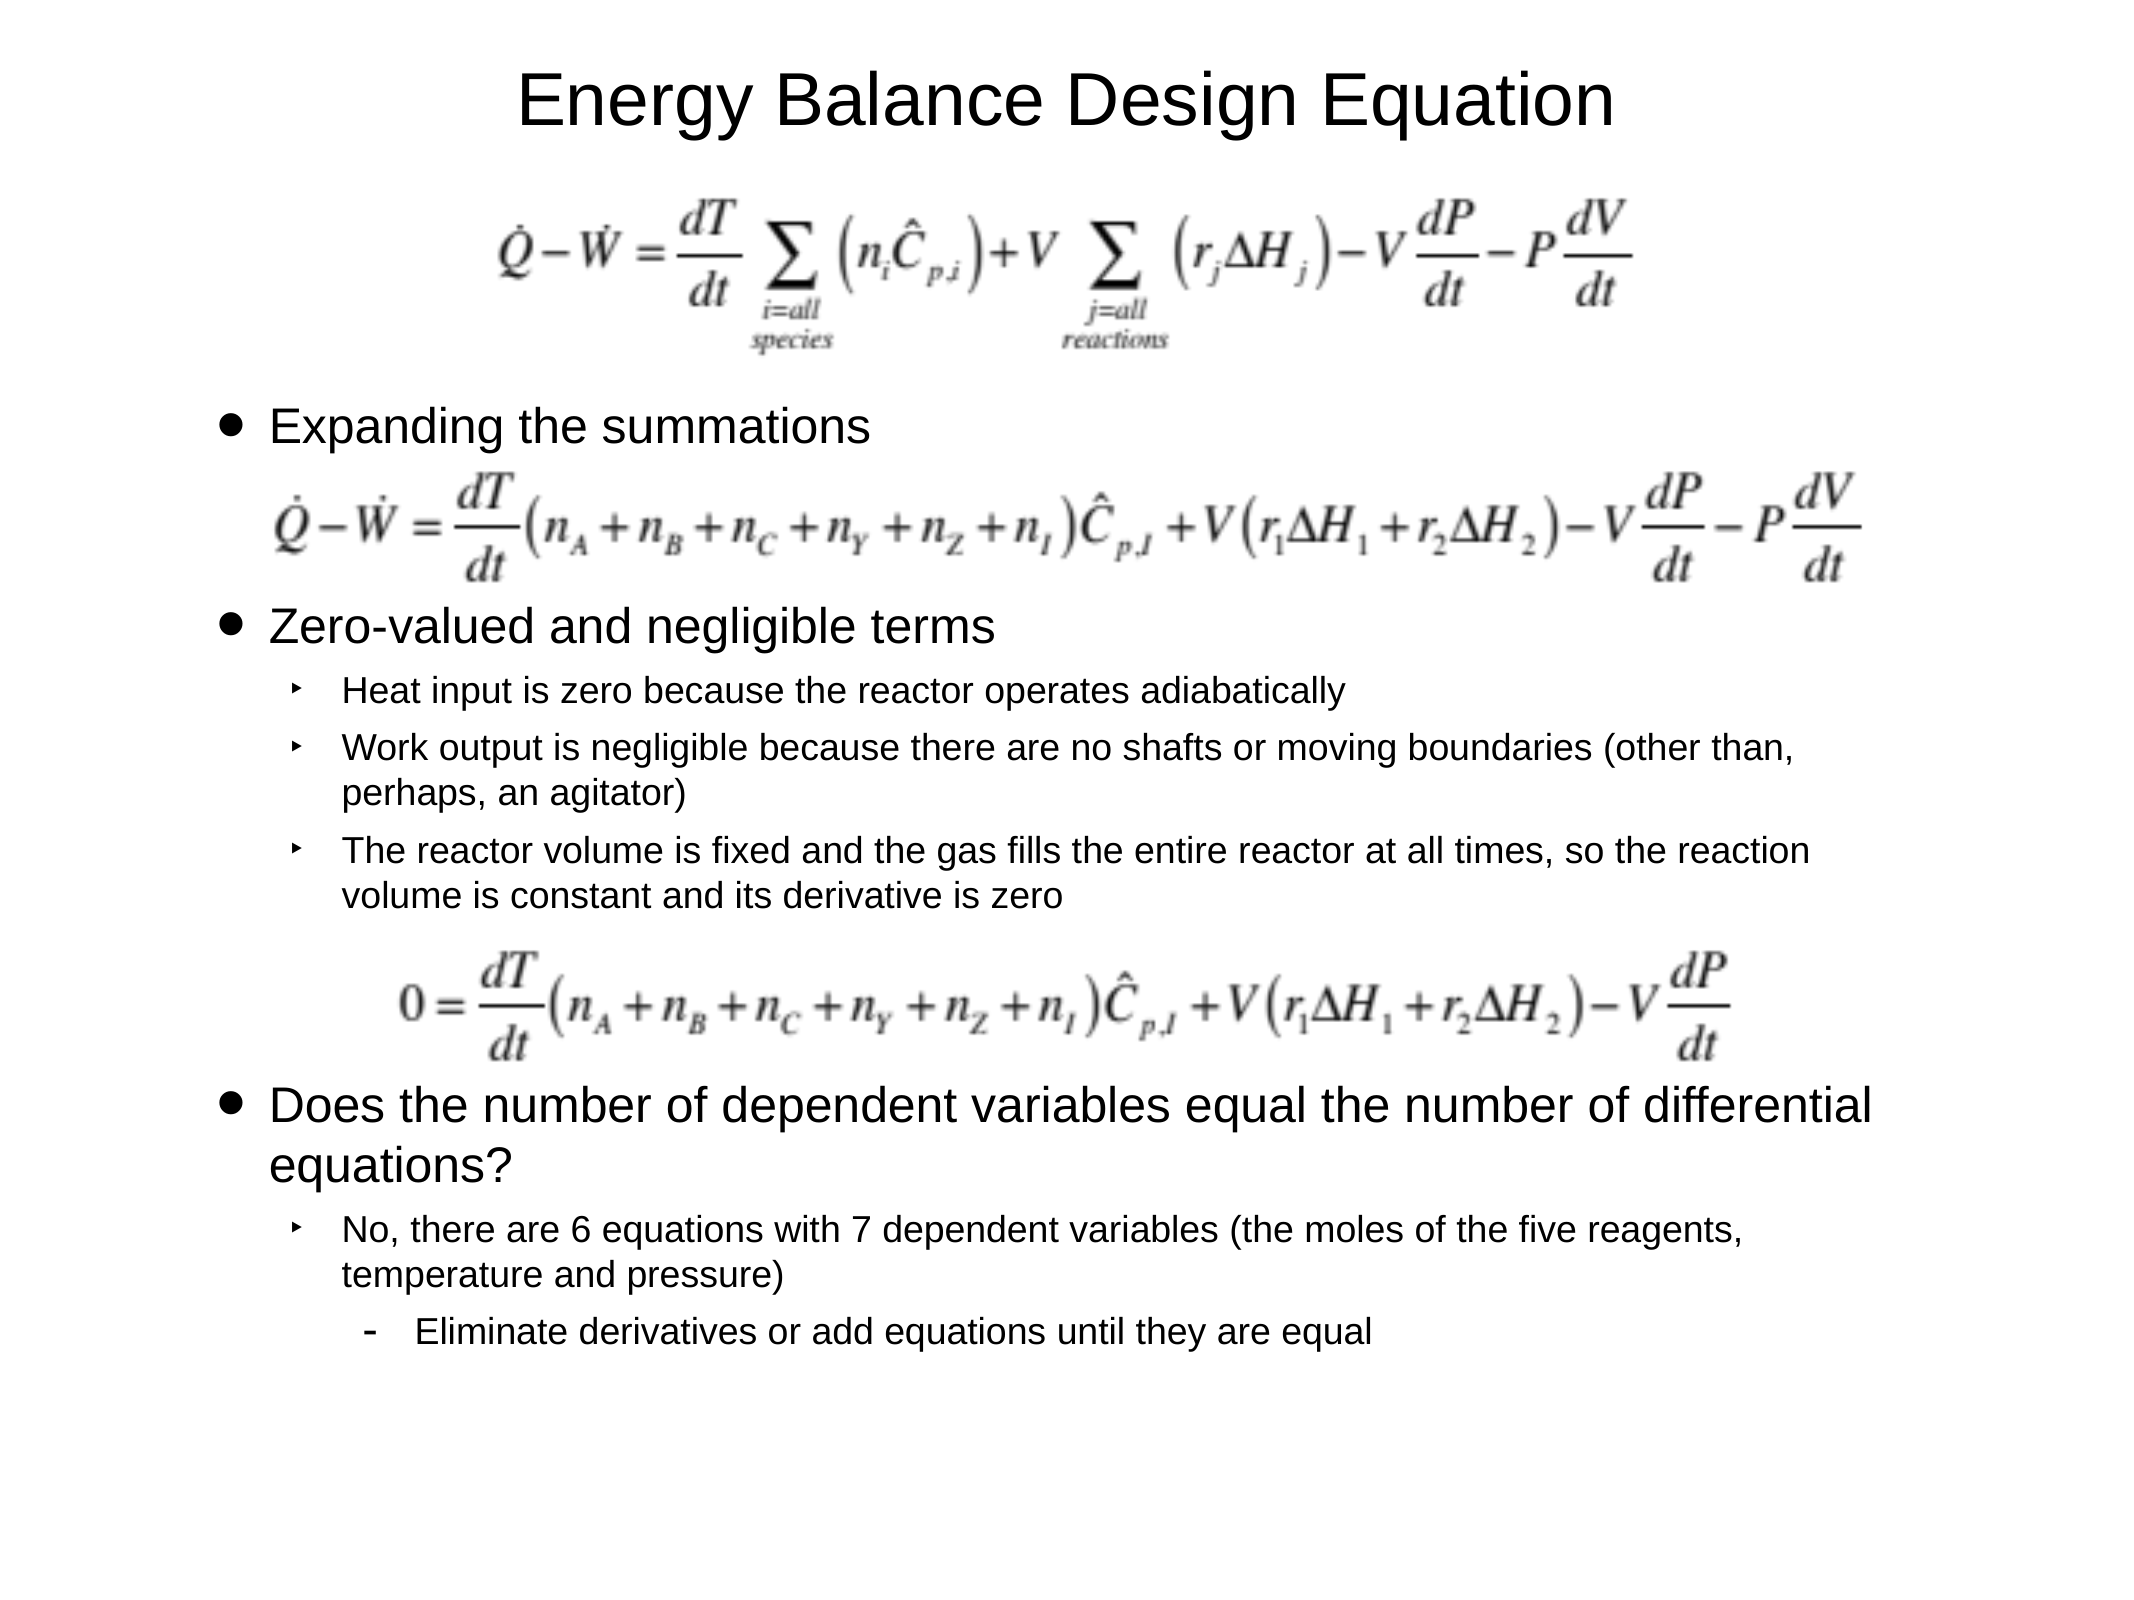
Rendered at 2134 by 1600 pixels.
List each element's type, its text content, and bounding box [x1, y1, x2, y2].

picture [270, 460, 1863, 590]
title Energy Balance Design Equation [208, 41, 1925, 250]
list Expanding the summations Zero-valued and negligible terms Heat input is zero because the reactor operates adiabatically Work output is negligible because there are no shafts or moving boundaries (other than, perhaps, an agitator) The reactor volume is fixed and the gas fills the entire reactor at all times, so the reaction volume is constant and its derivative is zero Does the number of dependent variables equal the number of differential equations? No, there are 6 equations with 7 dependent variables (the moles of the five reagents, temperature and pressure) Eliminate derivatives or add equations until they are equal [208, 385, 1925, 1463]
picture [395, 939, 1738, 1069]
picture [493, 187, 1640, 363]
